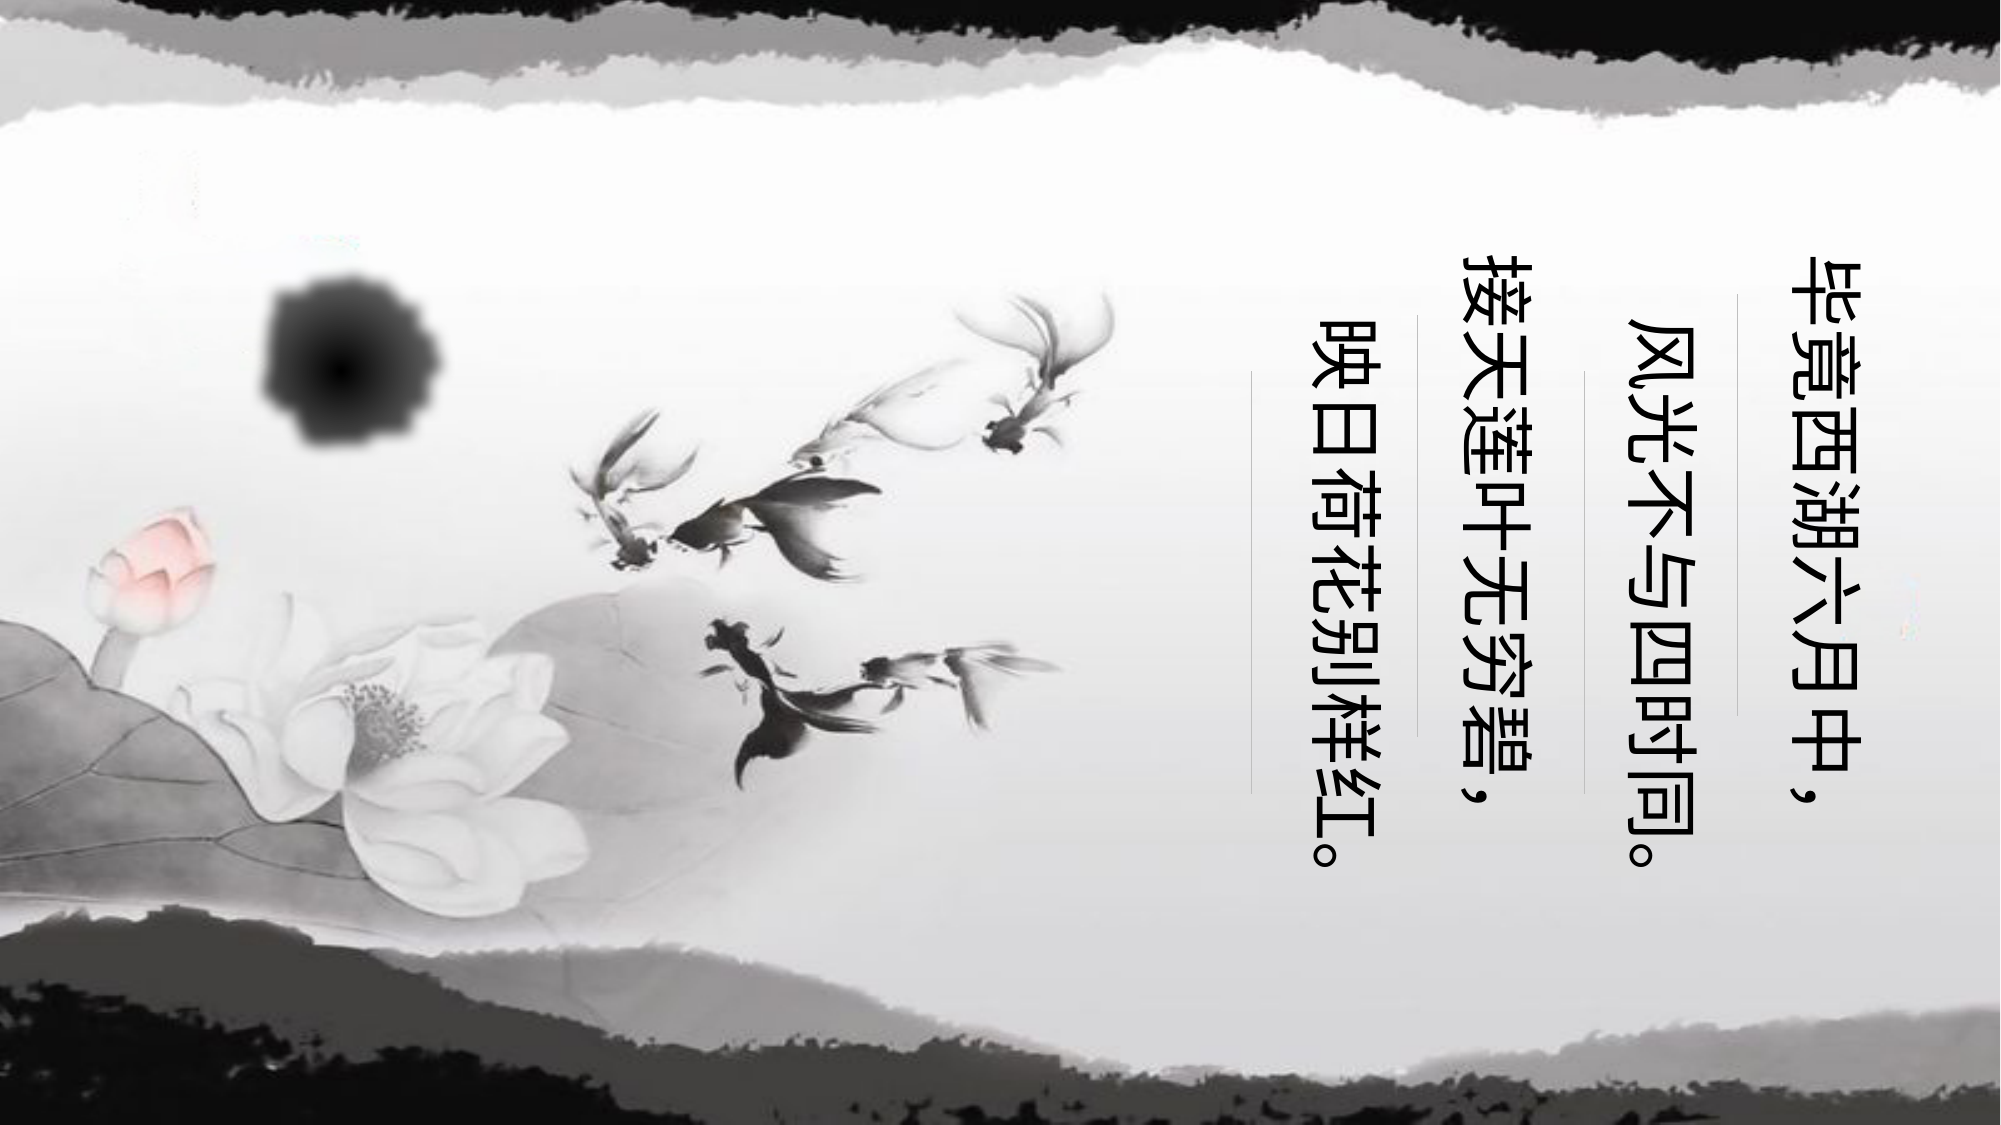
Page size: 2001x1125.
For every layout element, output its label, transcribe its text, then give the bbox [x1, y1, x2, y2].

text_box 接天莲叶无穷碧， [1431, 238, 1552, 892]
text_box 风光不与四时同。 [1595, 301, 1717, 955]
picture [0, 0, 2001, 1125]
text_box 毕竟西湖六月中， [1760, 238, 1881, 892]
text_box [274, 288, 430, 436]
text_box 映日荷花别样红。 [1279, 301, 1401, 955]
